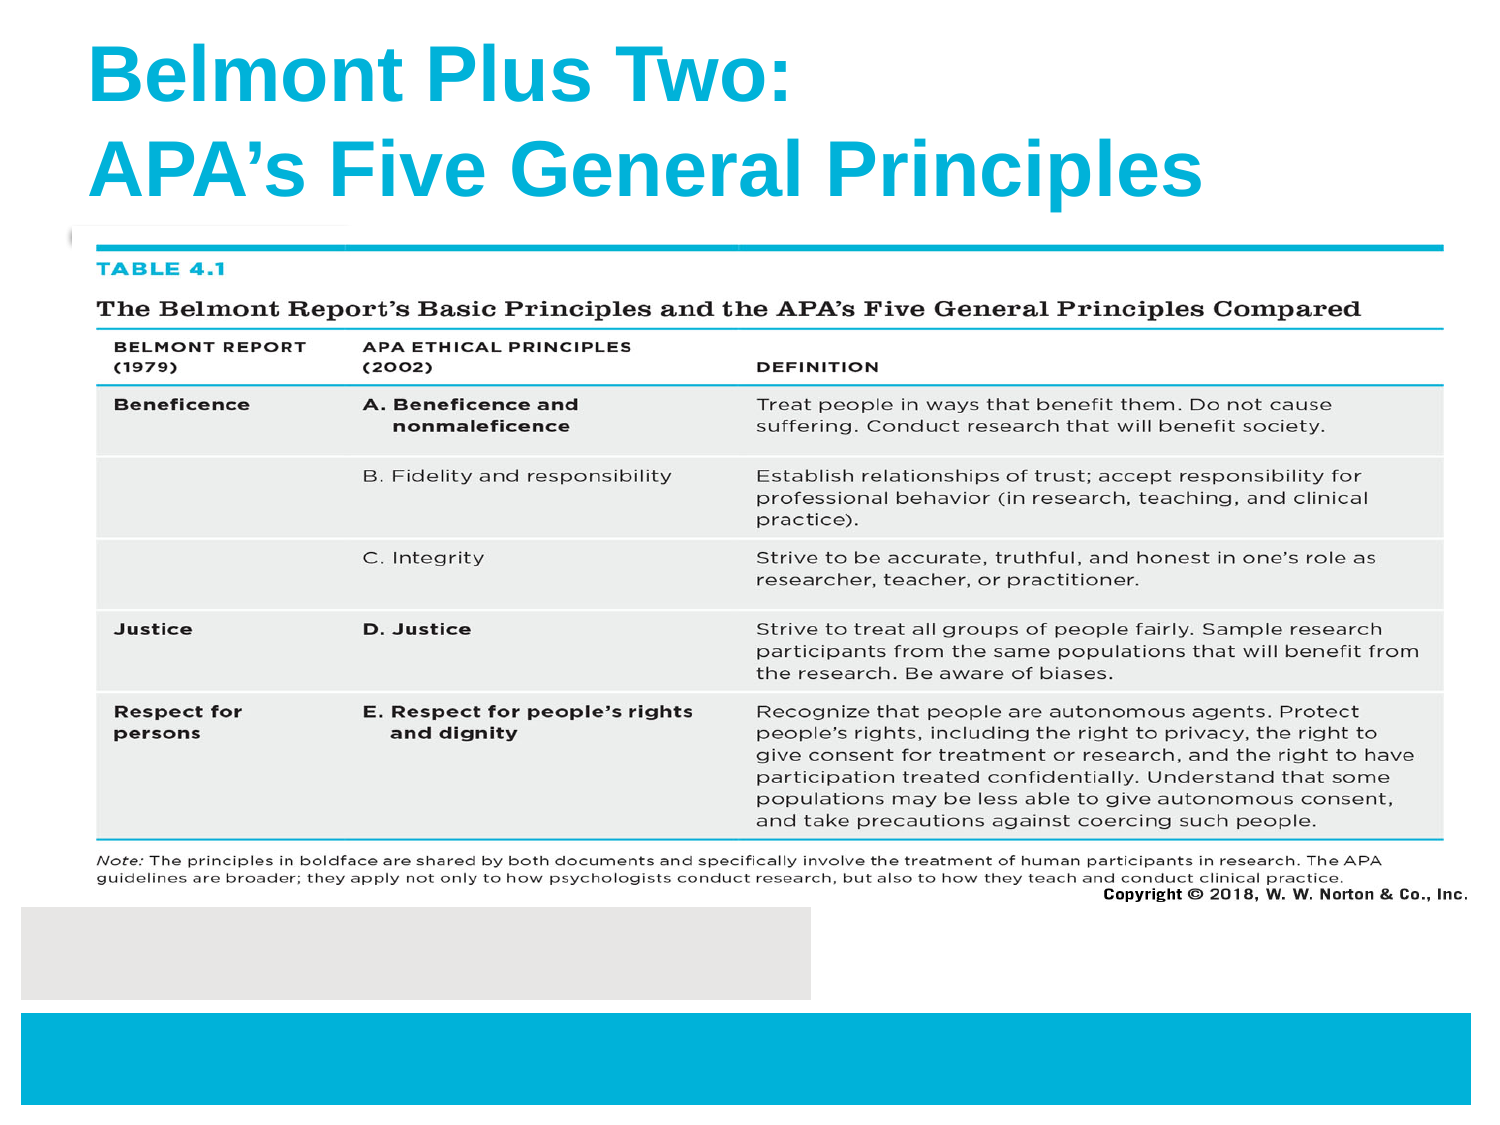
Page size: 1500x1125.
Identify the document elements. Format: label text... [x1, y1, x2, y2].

title Belmont Plus Two: APA’s Five General Principles [72, 23, 1467, 211]
picture [71, 226, 1468, 903]
